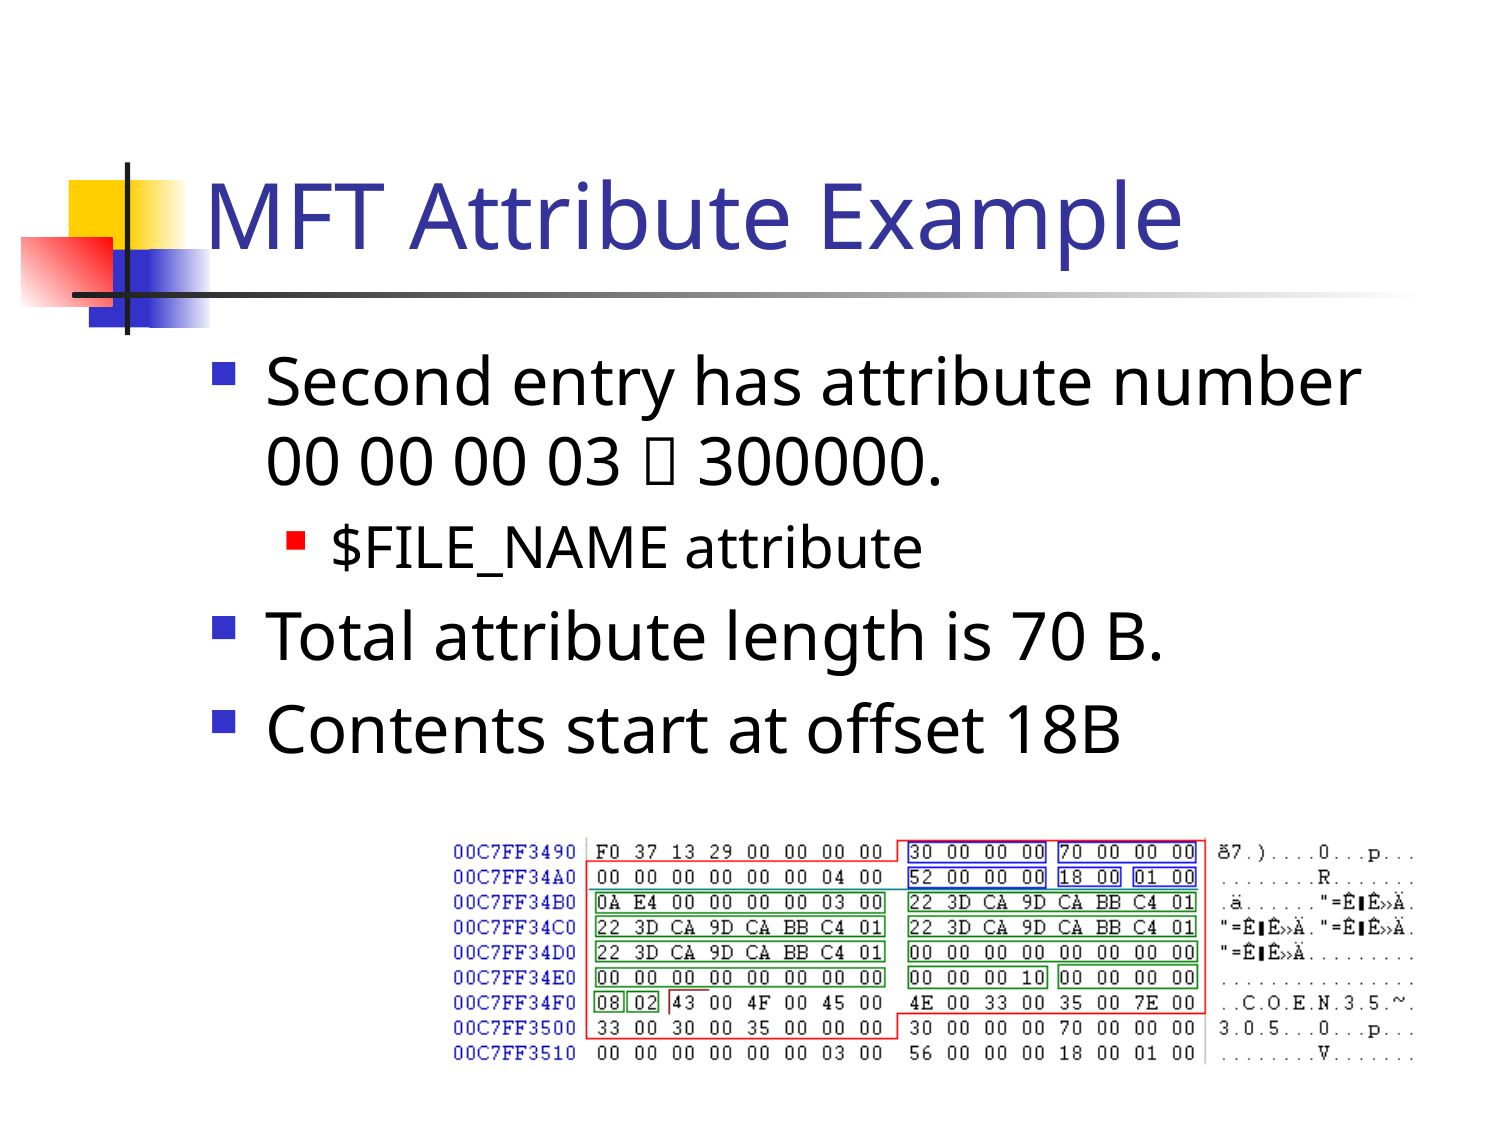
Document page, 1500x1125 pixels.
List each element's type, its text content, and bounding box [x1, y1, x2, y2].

title MFT Attribute Example [188, 34, 1468, 276]
list Second entry has attribute number 00 00 00 03  300000. $FILE_NAME attribute Total attribute length is 70 B. Contents start at offset 18B [193, 330, 1470, 1007]
picture [449, 837, 1426, 1068]
